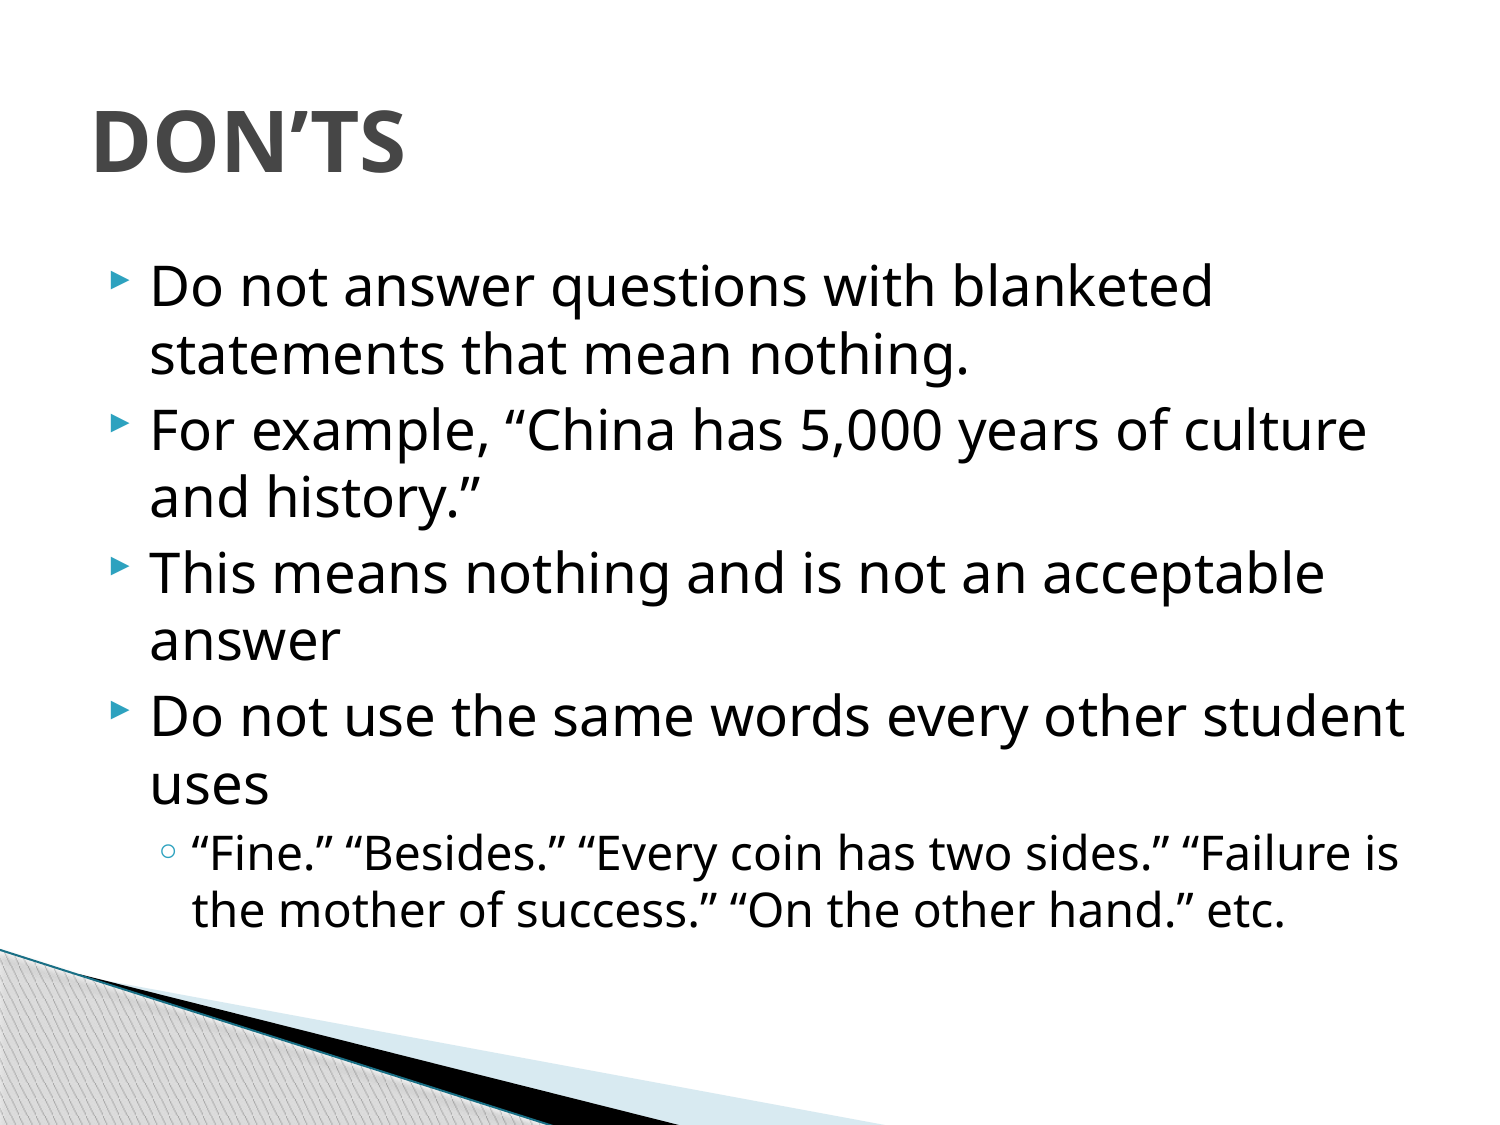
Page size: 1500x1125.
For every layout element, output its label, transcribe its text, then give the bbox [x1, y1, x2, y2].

list Do not answer questions with blanketed statements that mean nothing. For example, “China has 5,000 years of culture and history.” This means nothing and is not an acceptable answer Do not use the same words every other student uses “Fine.” “Besides.” “Every coin has two sides.” “Failure is the mother of success.” “On the other hand.” etc. [75, 243, 1425, 986]
title DON’TS [75, 45, 1425, 233]
